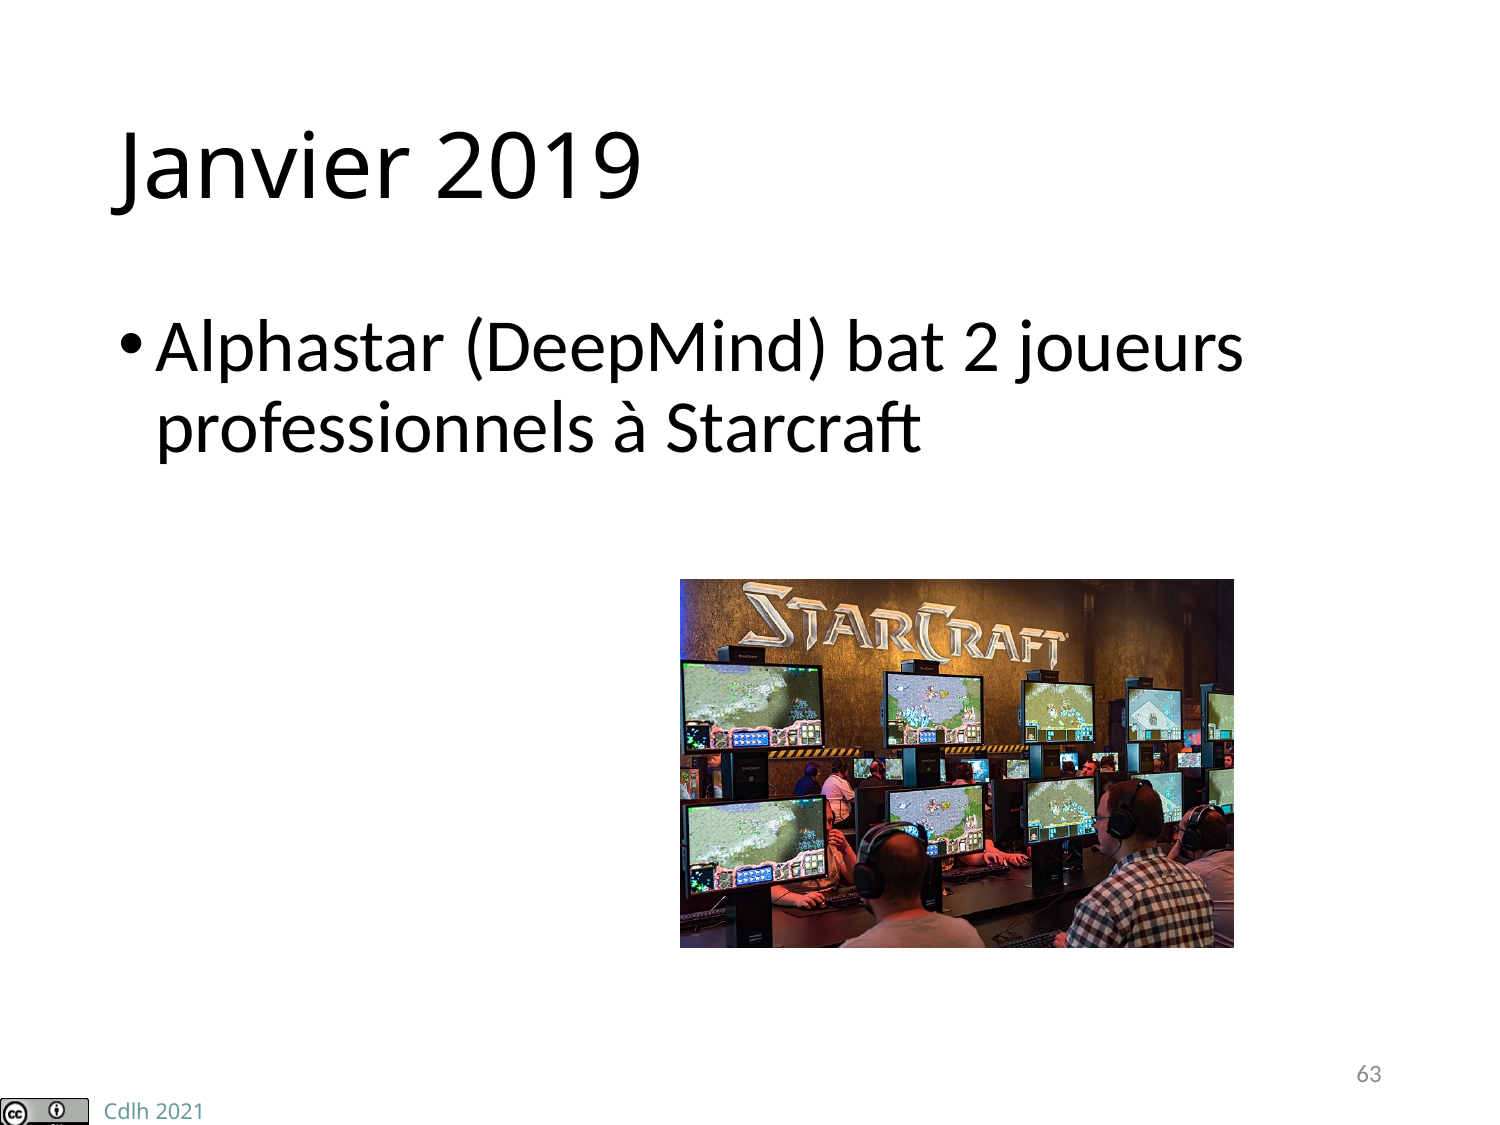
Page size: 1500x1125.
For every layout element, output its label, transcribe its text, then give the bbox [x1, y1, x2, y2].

picture [680, 579, 1234, 948]
slide_number 63 [1059, 1042, 1397, 1103]
picture [0, 1098, 89, 1125]
title Janvier 2019 [103, 59, 1397, 278]
list Alphastar (DeepMind) bat 2 joueurs professionnels à Starcraft [103, 299, 1397, 1014]
